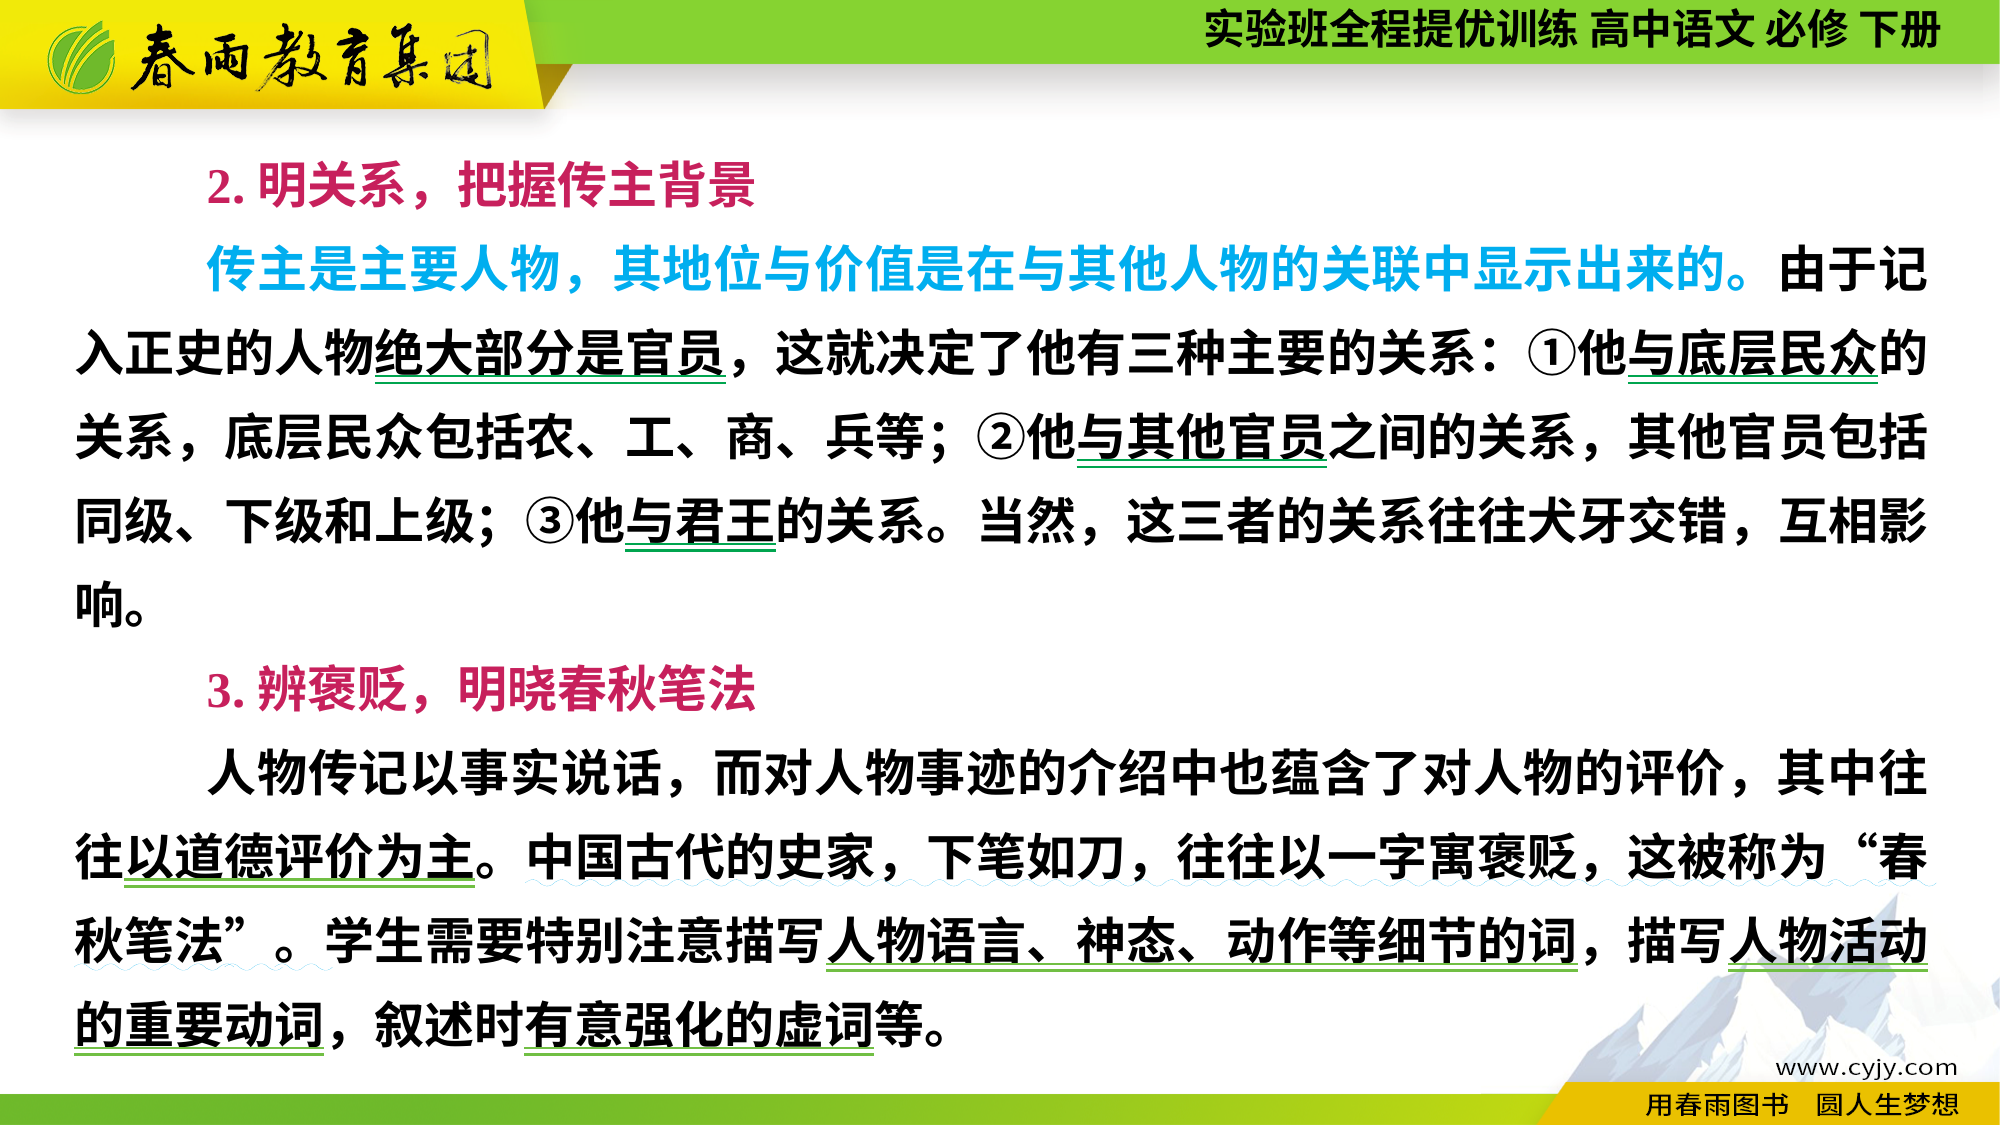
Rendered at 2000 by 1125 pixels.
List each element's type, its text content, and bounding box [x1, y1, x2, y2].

list 2.明关系，把握传主背景 传主是主要人物，其地位与价值是在与其他人物的关联中显示出来的。由于记入正史的人物绝大部分是官员，这就决定了他有三种主要的关系：①他与底层民众的关系，底层民众包括农、工、商、兵等；②他与其他官员之间的关系，其他官员包括同级、下级和上级；③他与君王的关系。当然，这三者的关系往往犬牙交错，互相影响。 3.辨褒贬，明晓春秋笔法 人物传记以事实说话，而对人物事迹的介绍中也蕴含了对人物的评价，其中往往以道德评价为主。中国古代的史家，下笔如刀，往往以一字寓褒贬，这被称为“春秋笔法”。学生需要特别注意描写人物语言、神态、动作等细节的词，描写人物活动的重要动词，叙述时有意强化的虚词等。 [59, 122, 1944, 1071]
picture [0, 0, 2000, 1125]
